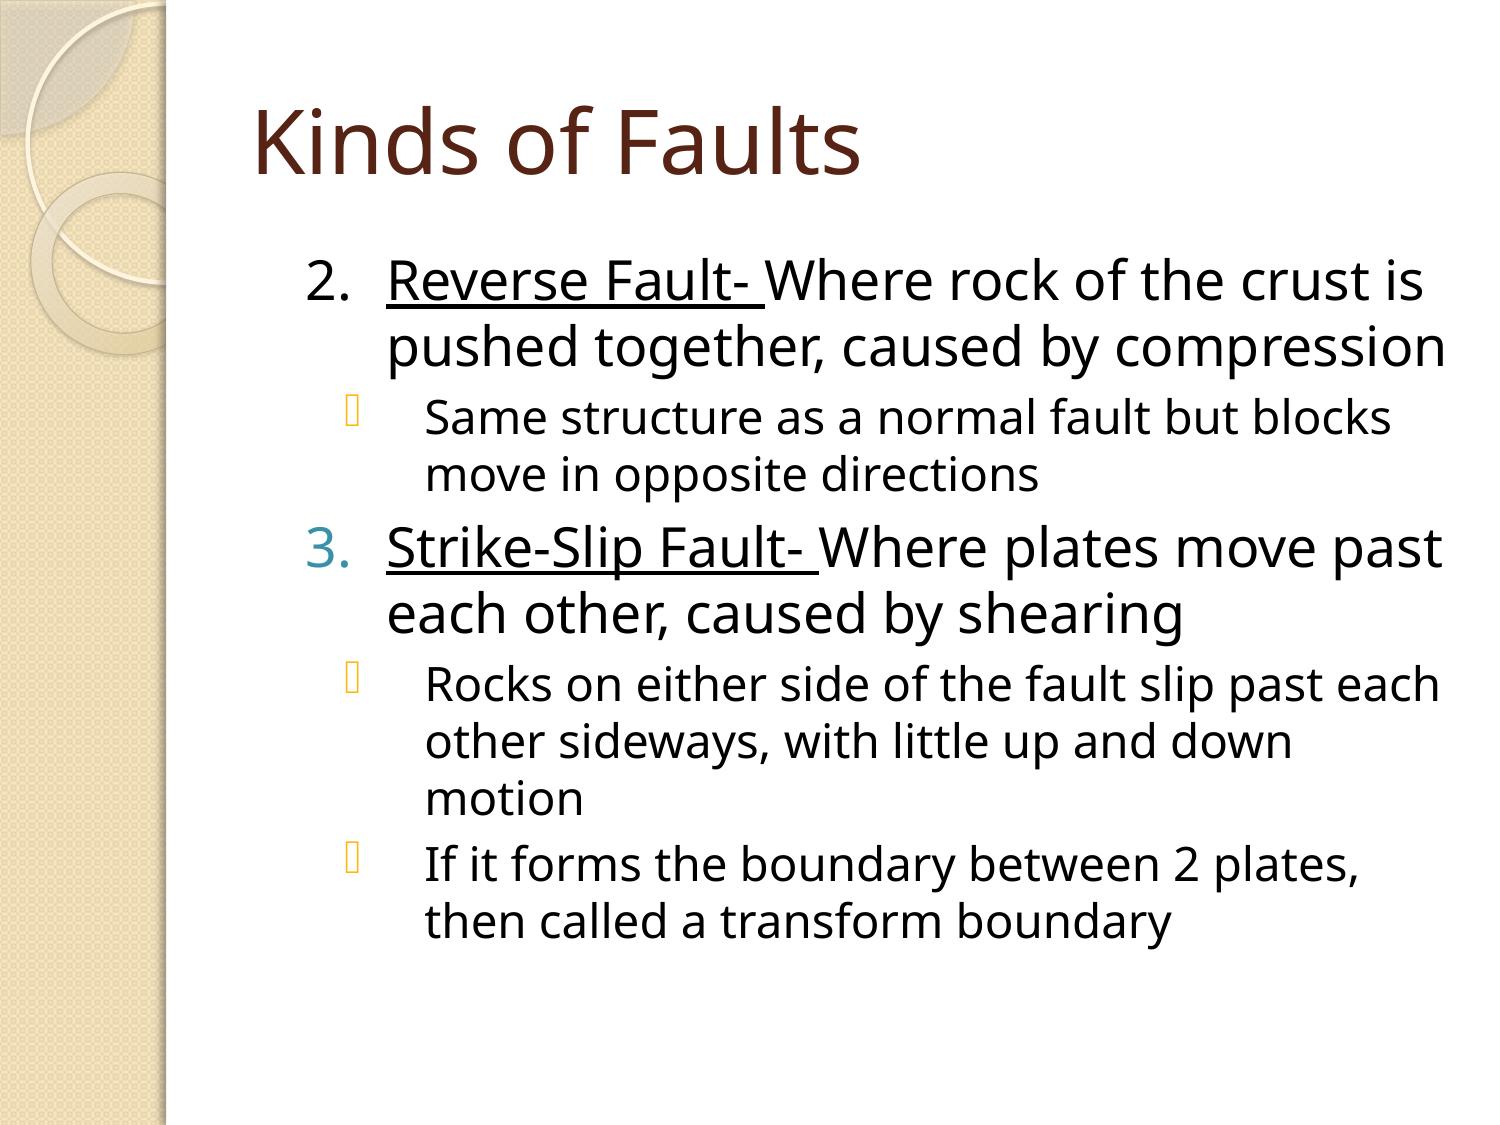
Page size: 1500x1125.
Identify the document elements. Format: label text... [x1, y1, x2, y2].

list 2. Reverse Fault- Where rock of the crust is pushed together, caused by compression Same structure as a normal fault but blocks move in opposite directions Strike-Slip Fault- Where plates move past each other, caused by shearing Rocks on either side of the fault slip past each other sideways, with little up and down motion If it forms the boundary between 2 plates, then called a transform boundary [235, 237, 1466, 1025]
title Kinds of Faults [235, 45, 1466, 233]
